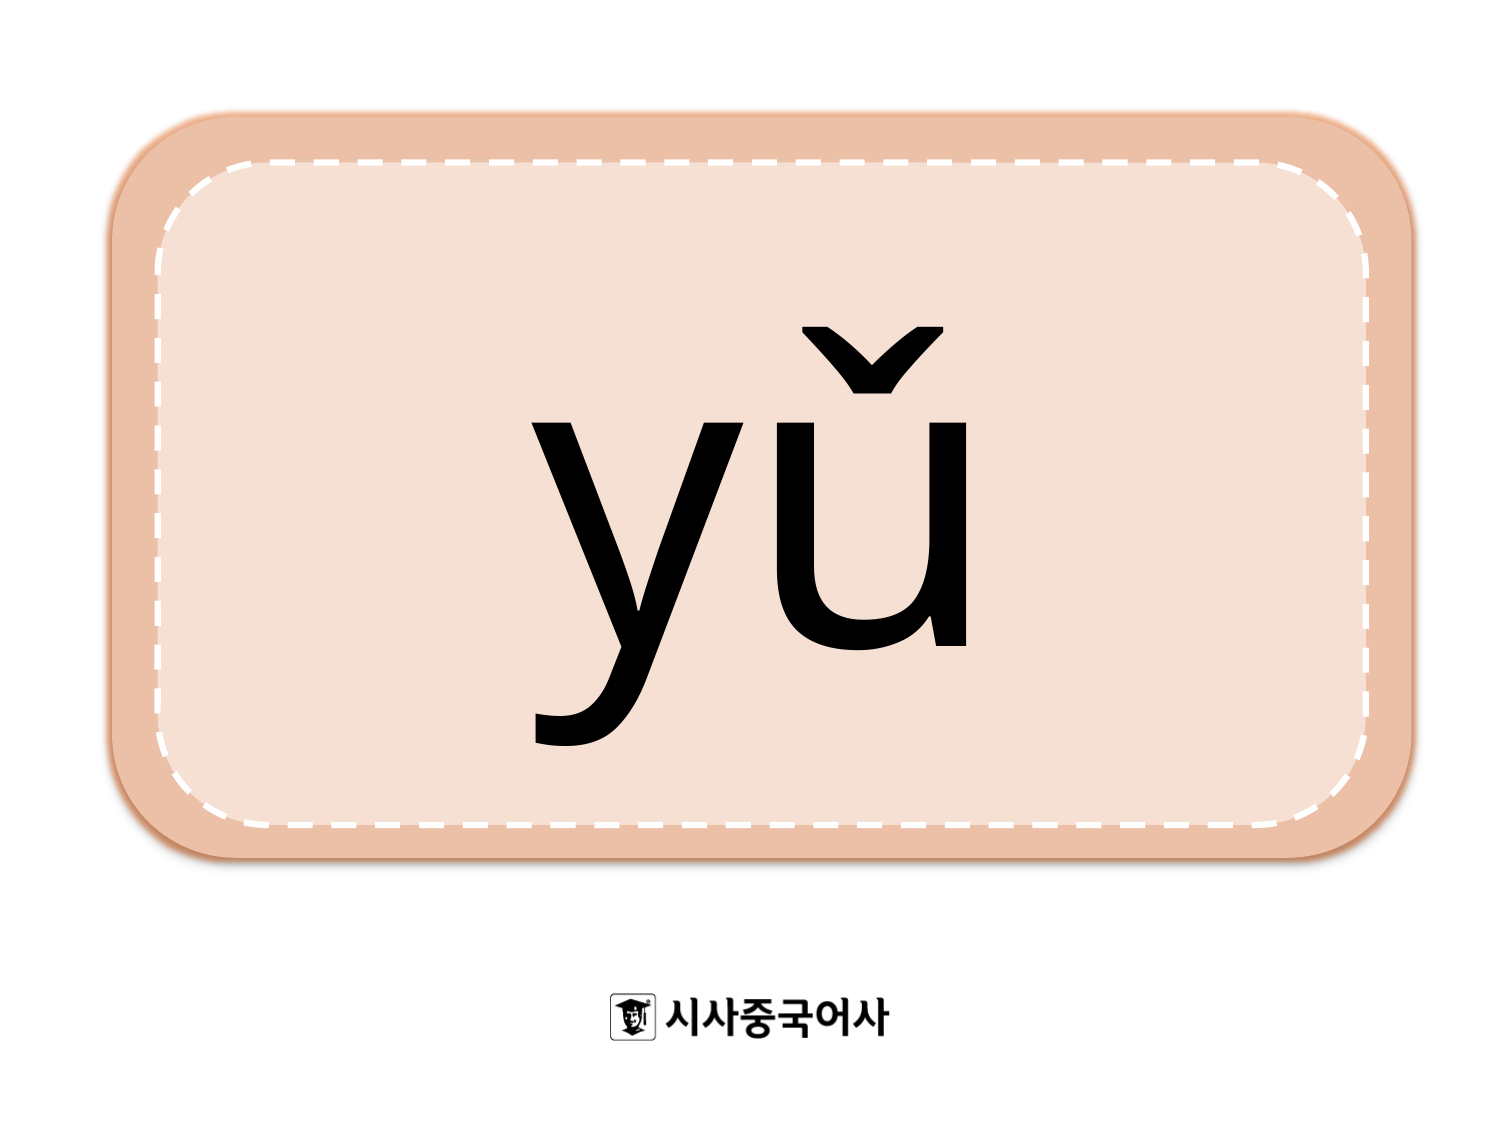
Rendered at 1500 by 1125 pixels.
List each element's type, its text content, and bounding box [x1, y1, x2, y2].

text_box yǔ [162, 148, 1371, 811]
picture [602, 987, 898, 1047]
